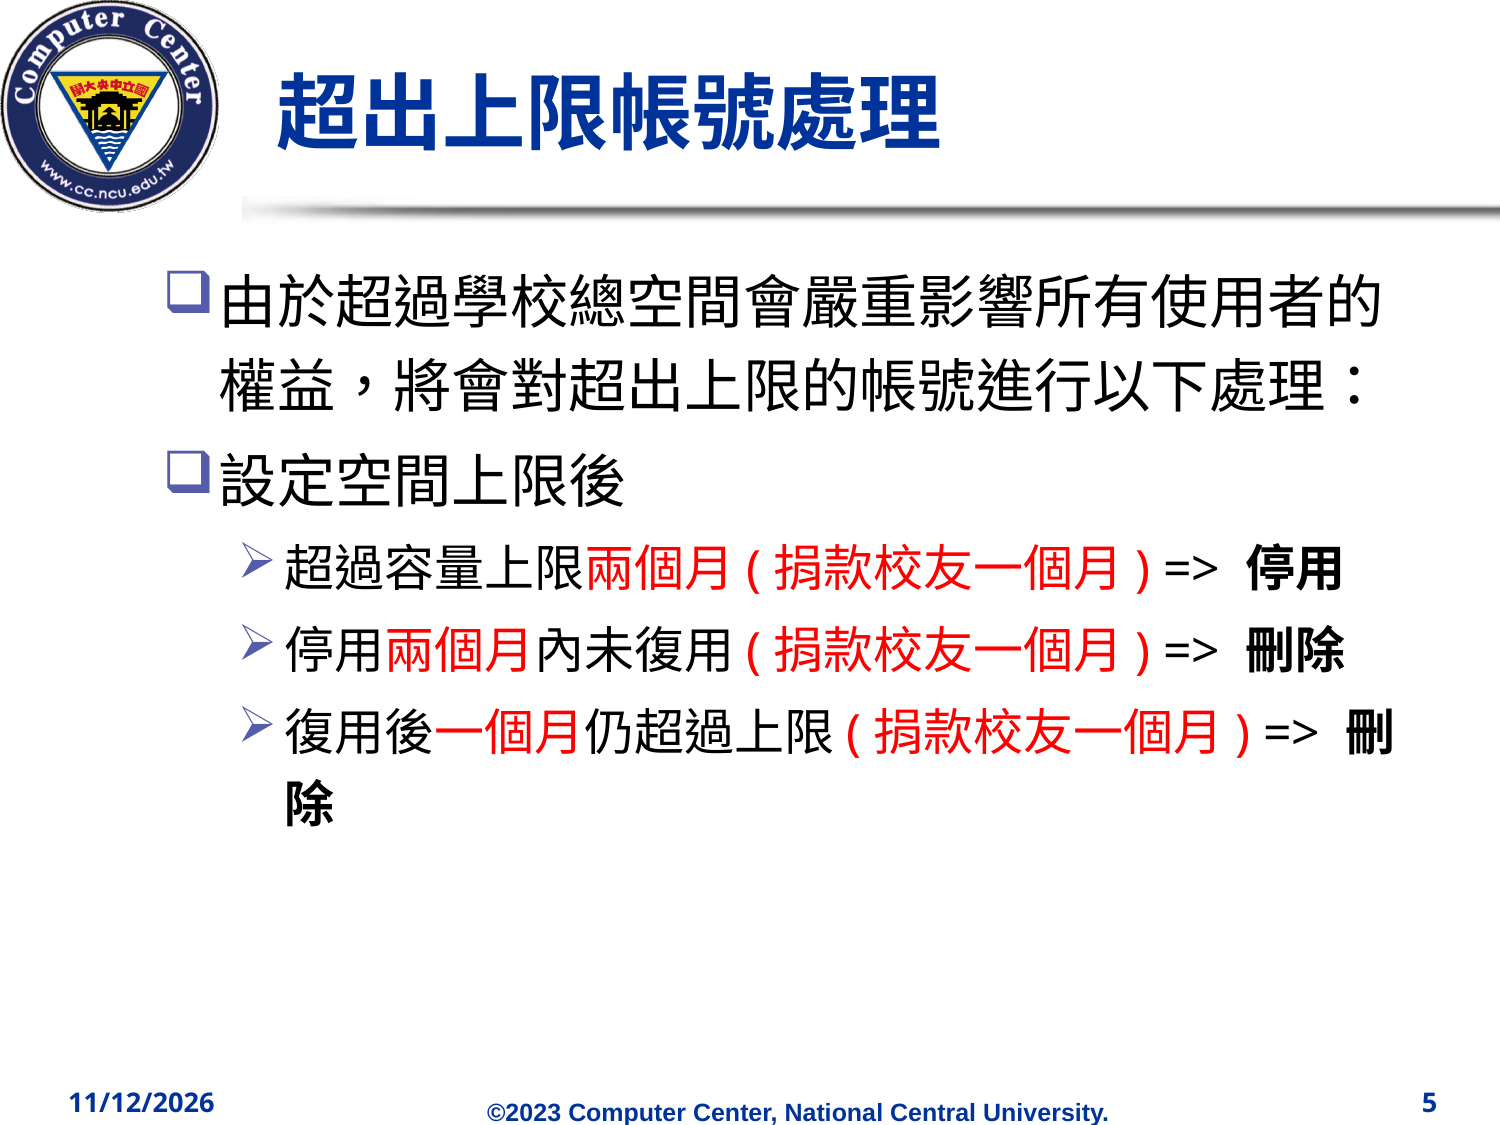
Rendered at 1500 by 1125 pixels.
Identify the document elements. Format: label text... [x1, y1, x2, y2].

picture [242, 196, 1500, 225]
slide_number 5 [1139, 1078, 1453, 1125]
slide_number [53, 1078, 366, 1125]
picture [0, 0, 219, 219]
list 由於超過學校總空間會嚴重影響所有使用者的權益，將會對超出上限的帳號進行以下處理： 設定空間上限後 超過容量上限兩個月(捐款校友一個月) => 停用 停用兩個月內未復用(捐款校友一個月) => 刪除 復用後一個月仍超過上限(捐款校友一個月) => 刪除 [147, 243, 1424, 1000]
title 超出上限帳號處理 [261, 42, 1500, 179]
